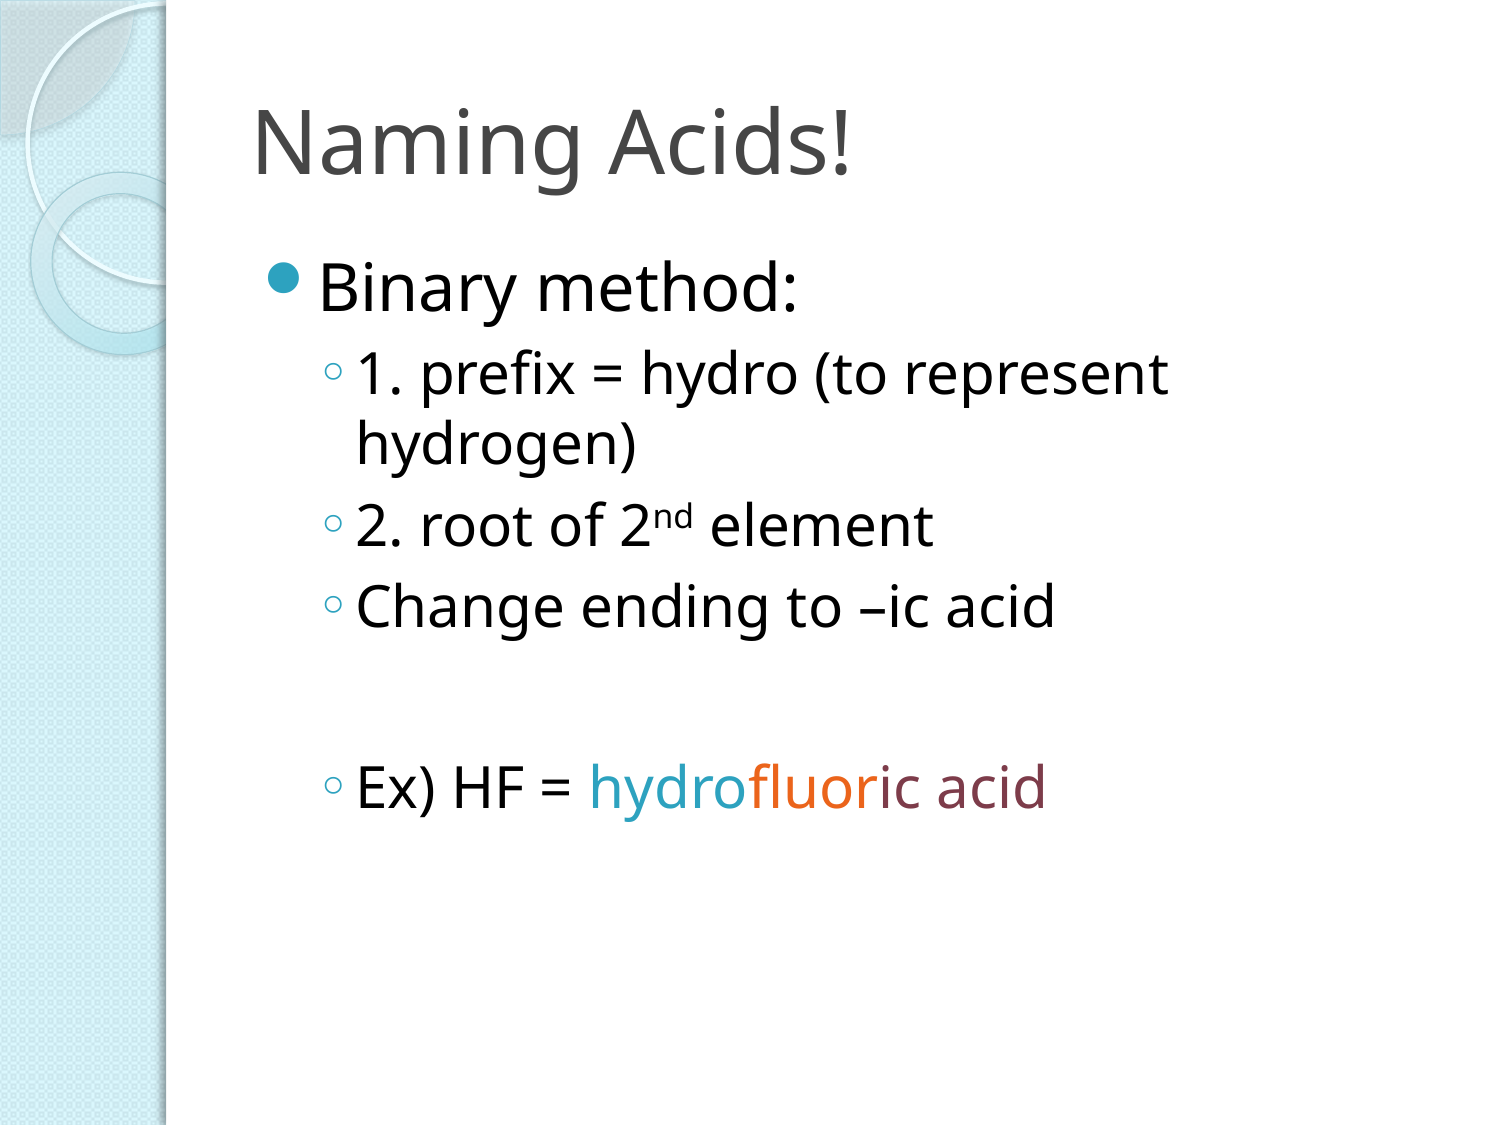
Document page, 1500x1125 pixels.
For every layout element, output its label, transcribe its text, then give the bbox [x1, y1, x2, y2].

title Naming Acids! [235, 45, 1466, 233]
list Binary method: 1. prefix = hydro (to represent hydrogen) 2. root of 2nd element Change ending to –ic acid Ex) HF = hydrofluoric acid [235, 237, 1466, 1025]
